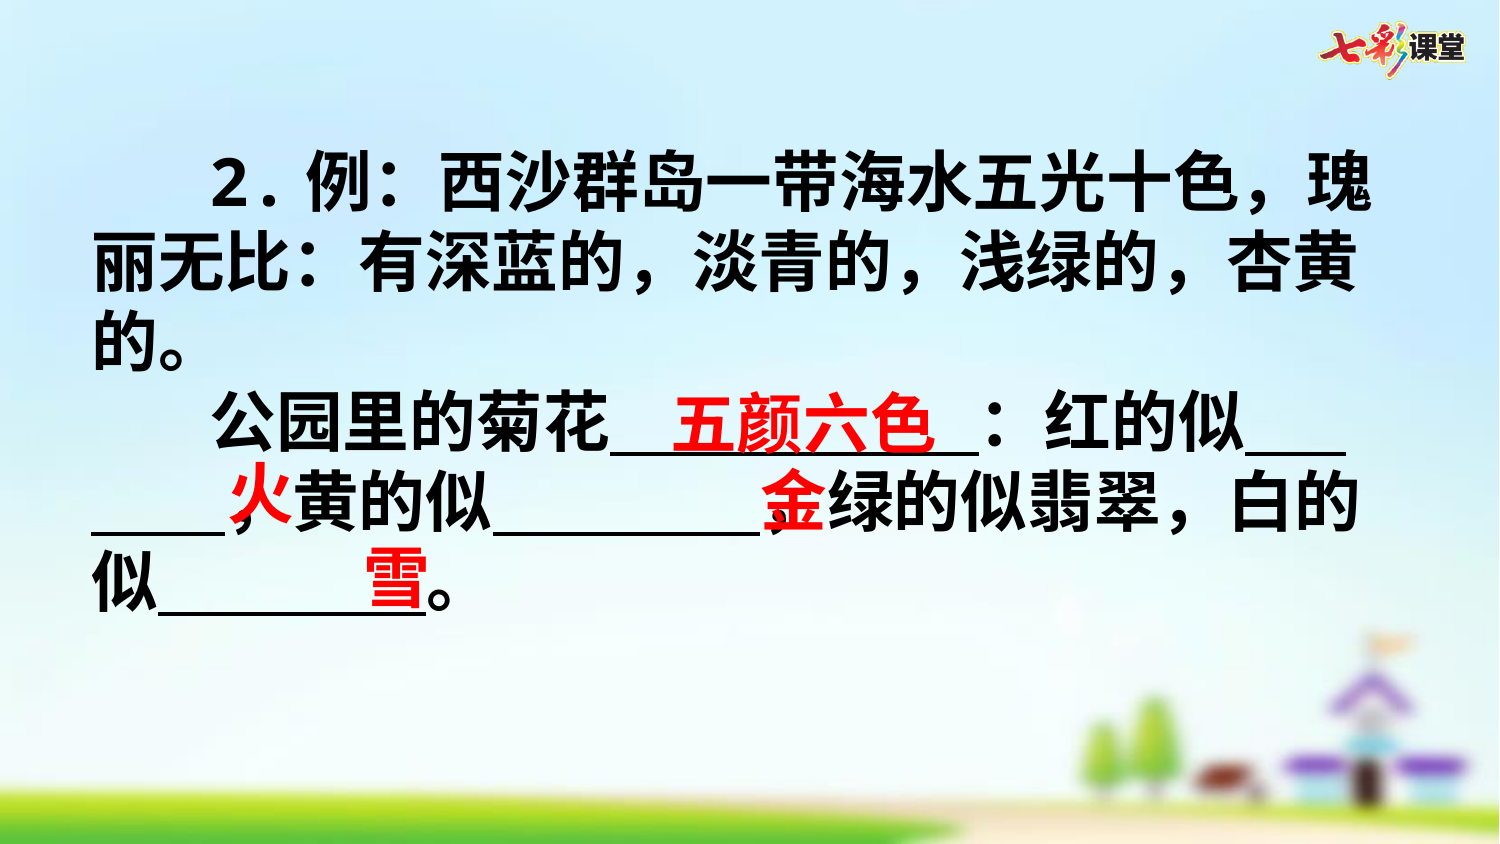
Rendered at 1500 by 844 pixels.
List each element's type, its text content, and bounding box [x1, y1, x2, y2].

picture [0, 0, 1499, 844]
text_box 雪 [348, 528, 455, 623]
text_box 火 [212, 444, 320, 539]
text_box 2.例：西沙群岛一带海水五光十色，瑰丽无比：有深蓝的，淡青的，浅绿的，杏黄的。 公园里的菊花 ：红的似 ，黄的似 ，绿的似翡翠，白的似 。 [76, 132, 1394, 787]
text_box 金 [745, 451, 852, 547]
text_box 五颜六色 [655, 374, 987, 470]
